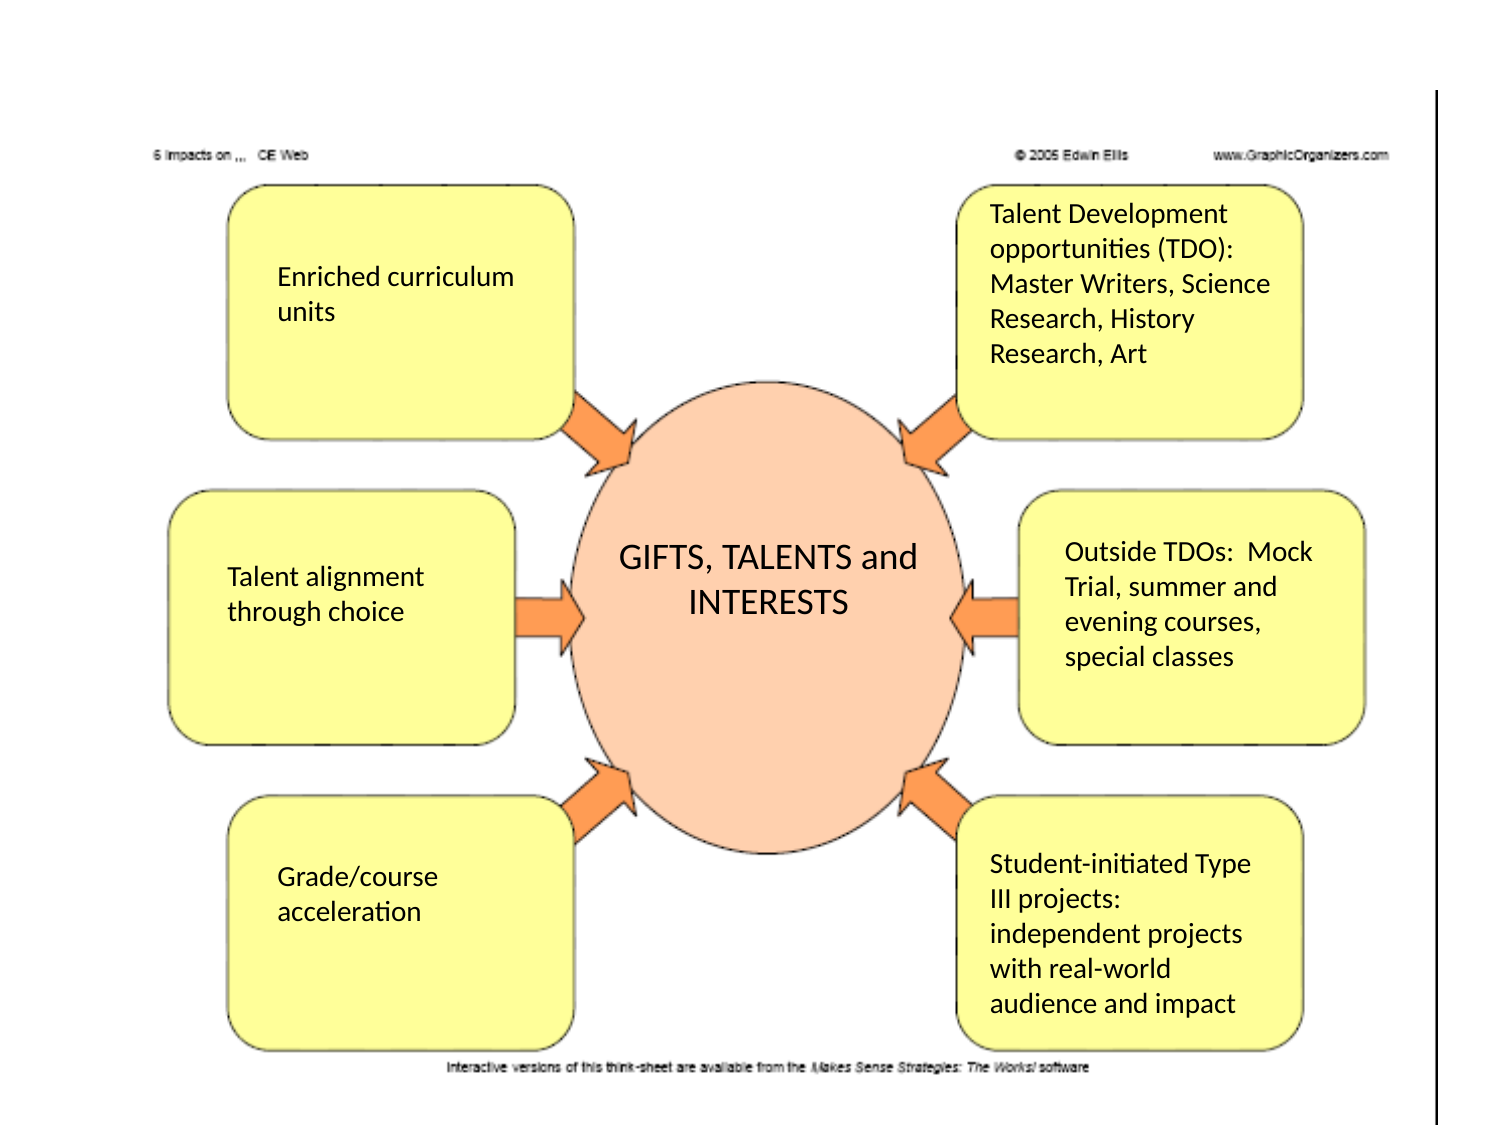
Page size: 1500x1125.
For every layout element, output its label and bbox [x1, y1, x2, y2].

list [99, 89, 1438, 1125]
